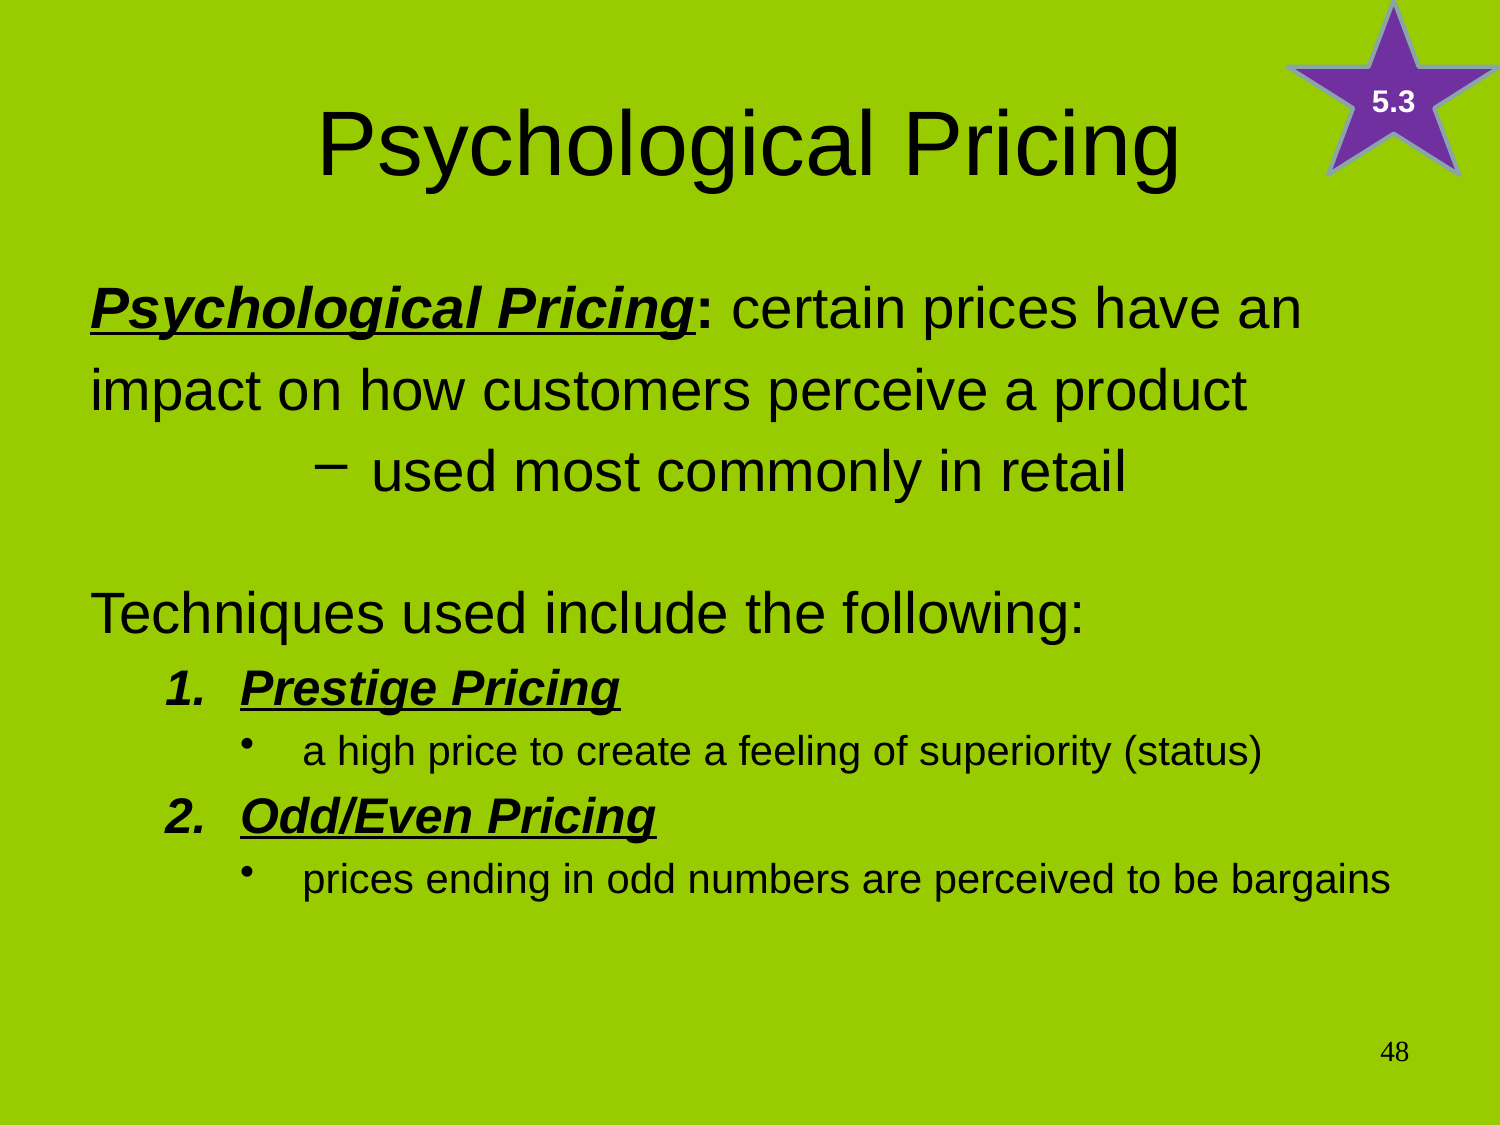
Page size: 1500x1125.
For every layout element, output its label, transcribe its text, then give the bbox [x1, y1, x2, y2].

title Psychological Pricing [74, 44, 1426, 233]
slide_number 48 [1074, 1024, 1426, 1103]
list Psychological Pricing: certain prices have an impact on how customers perceive a product used most commonly in retail Techniques used include the following: Prestige Pricing a high price to create a feeling of superiority (status) Odd/Even Pricing prices ending in odd numbers are perceived to be bargains [74, 262, 1426, 1006]
text_box 5.3 [1285, 0, 1500, 177]
